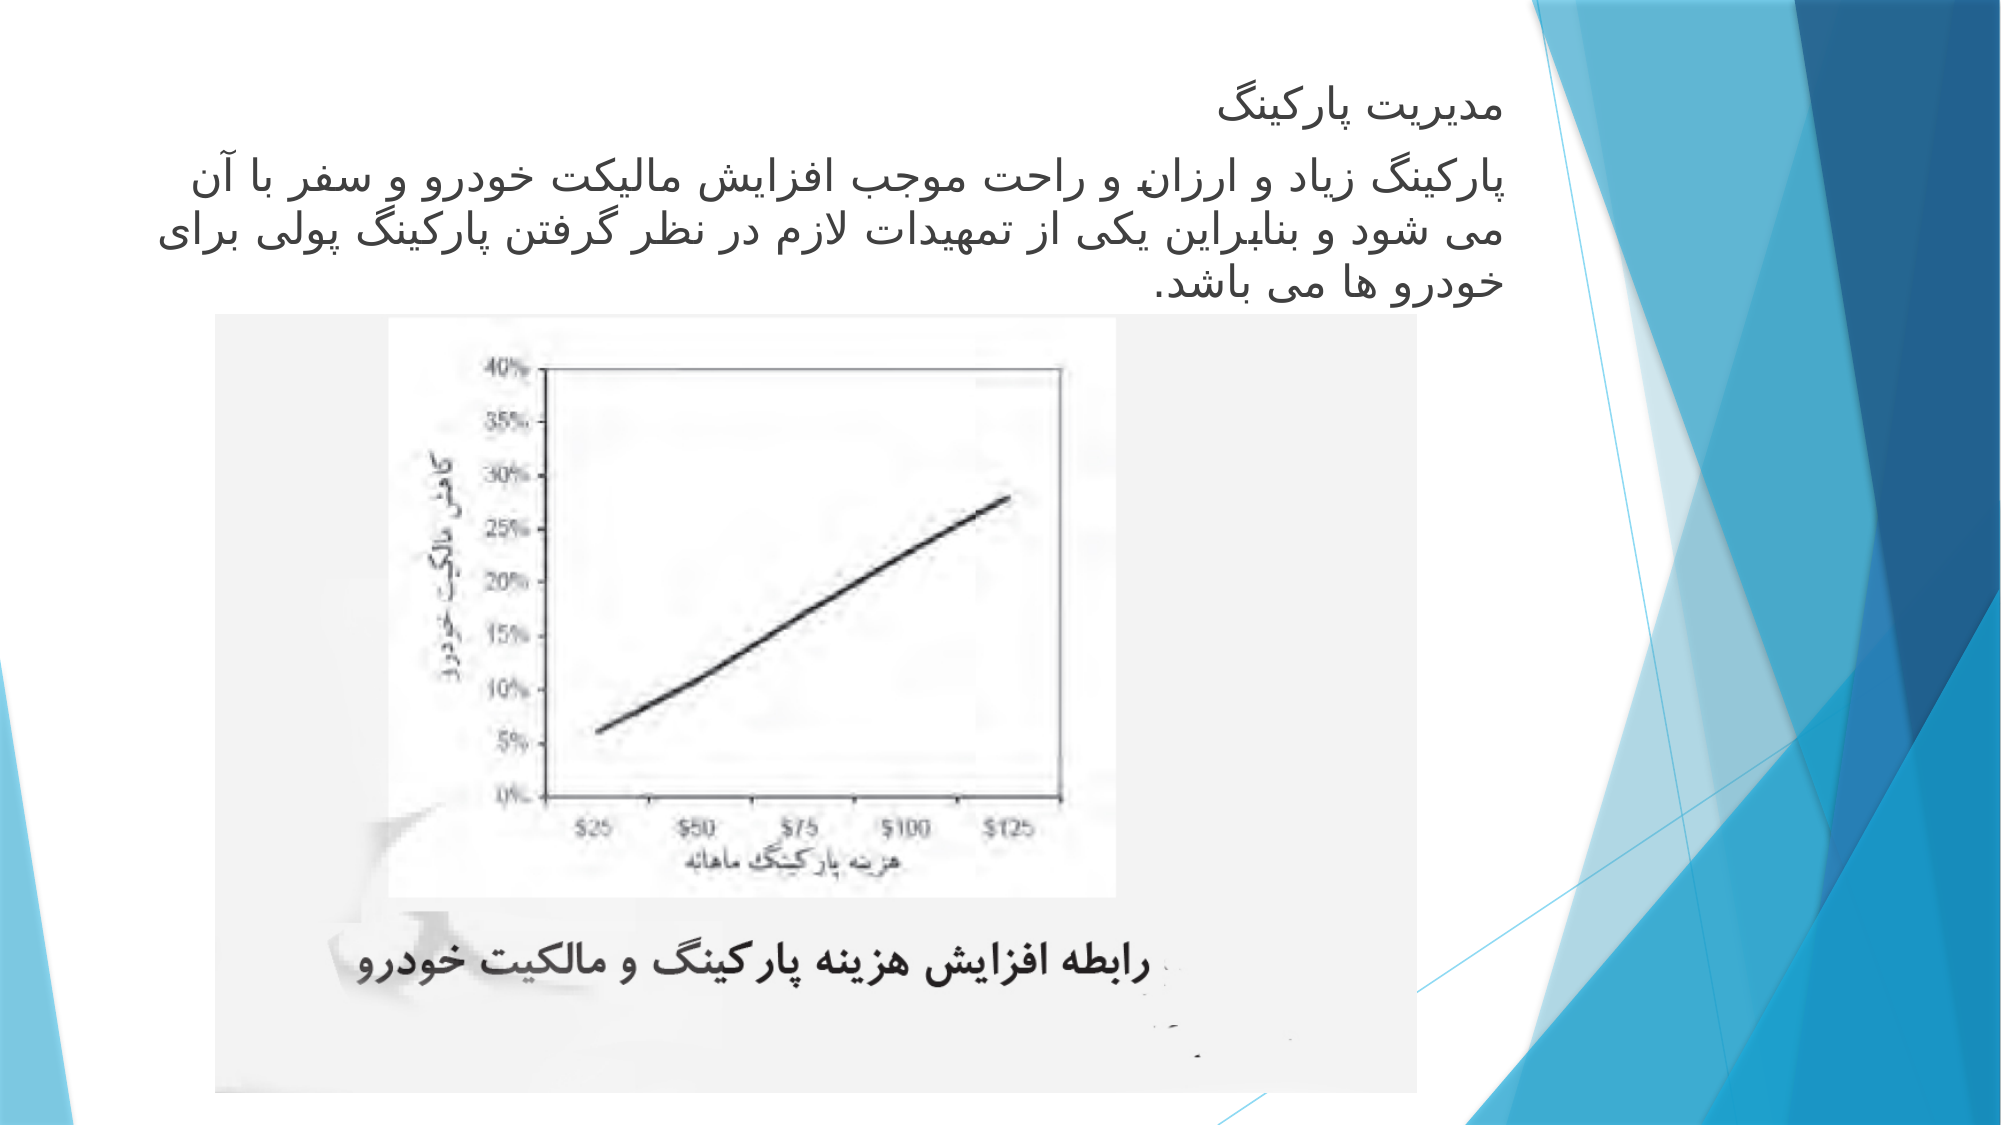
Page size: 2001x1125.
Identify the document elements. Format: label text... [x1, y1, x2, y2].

picture [215, 314, 1418, 1094]
list مدیریت پارکینگ پارکینگ زیاد و ارزان و راحت موجب افزایش مالیکت خودرو و سفر با آن می شود و بنابراین یکی از تمهیدات لازم در نظر گرفتن پارکینگ پولی برای خودرو ها می باشد. [111, 67, 1522, 315]
